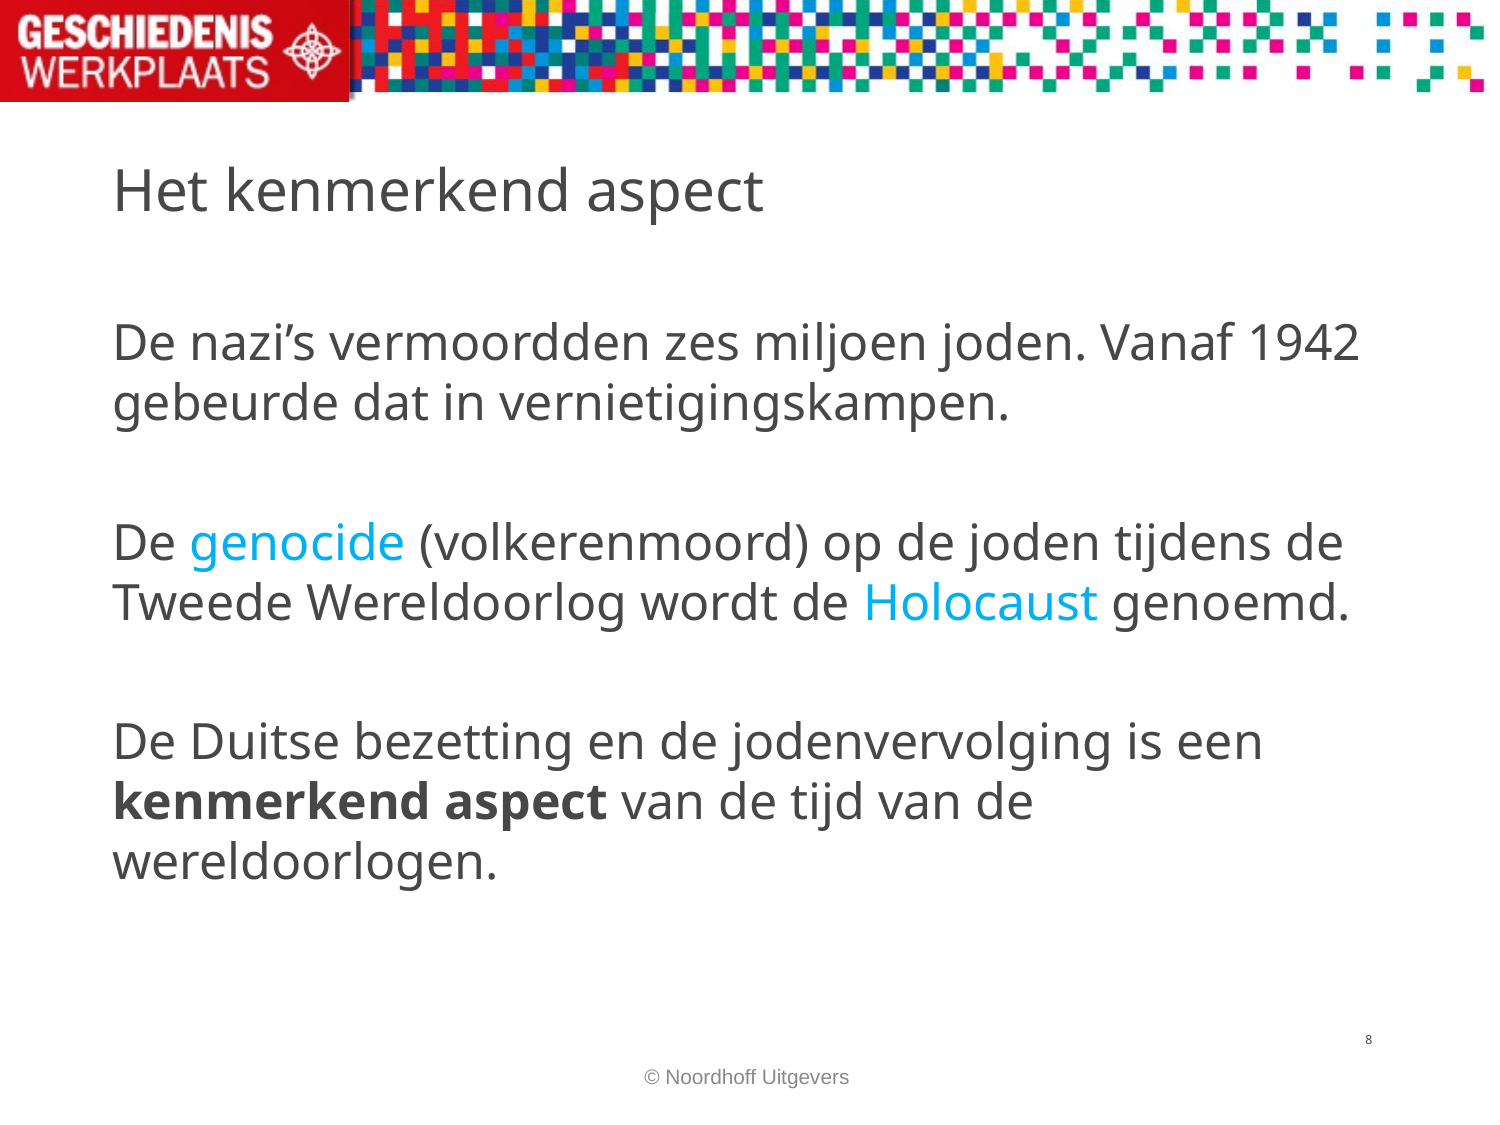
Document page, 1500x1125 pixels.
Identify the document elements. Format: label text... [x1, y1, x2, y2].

picture [0, 0, 1500, 1125]
text_box © Noordhoff Uitgevers [512, 1045, 988, 1106]
title Het kenmerkend aspect [112, 145, 1401, 256]
list De nazi’s vermoordden zes miljoen joden. Vanaf 1942 gebeurde dat in vernietigingskampen. De genocide (volkerenmoord) op de joden tijdens de Tweede Wereldoorlog wordt de Holocaust genoemd. De Duitse bezetting en de jodenvervolging is een kenmerkend aspect van de tijd van de wereldoorlogen. [112, 302, 1409, 988]
slide_number 8 [1325, 1025, 1388, 1063]
